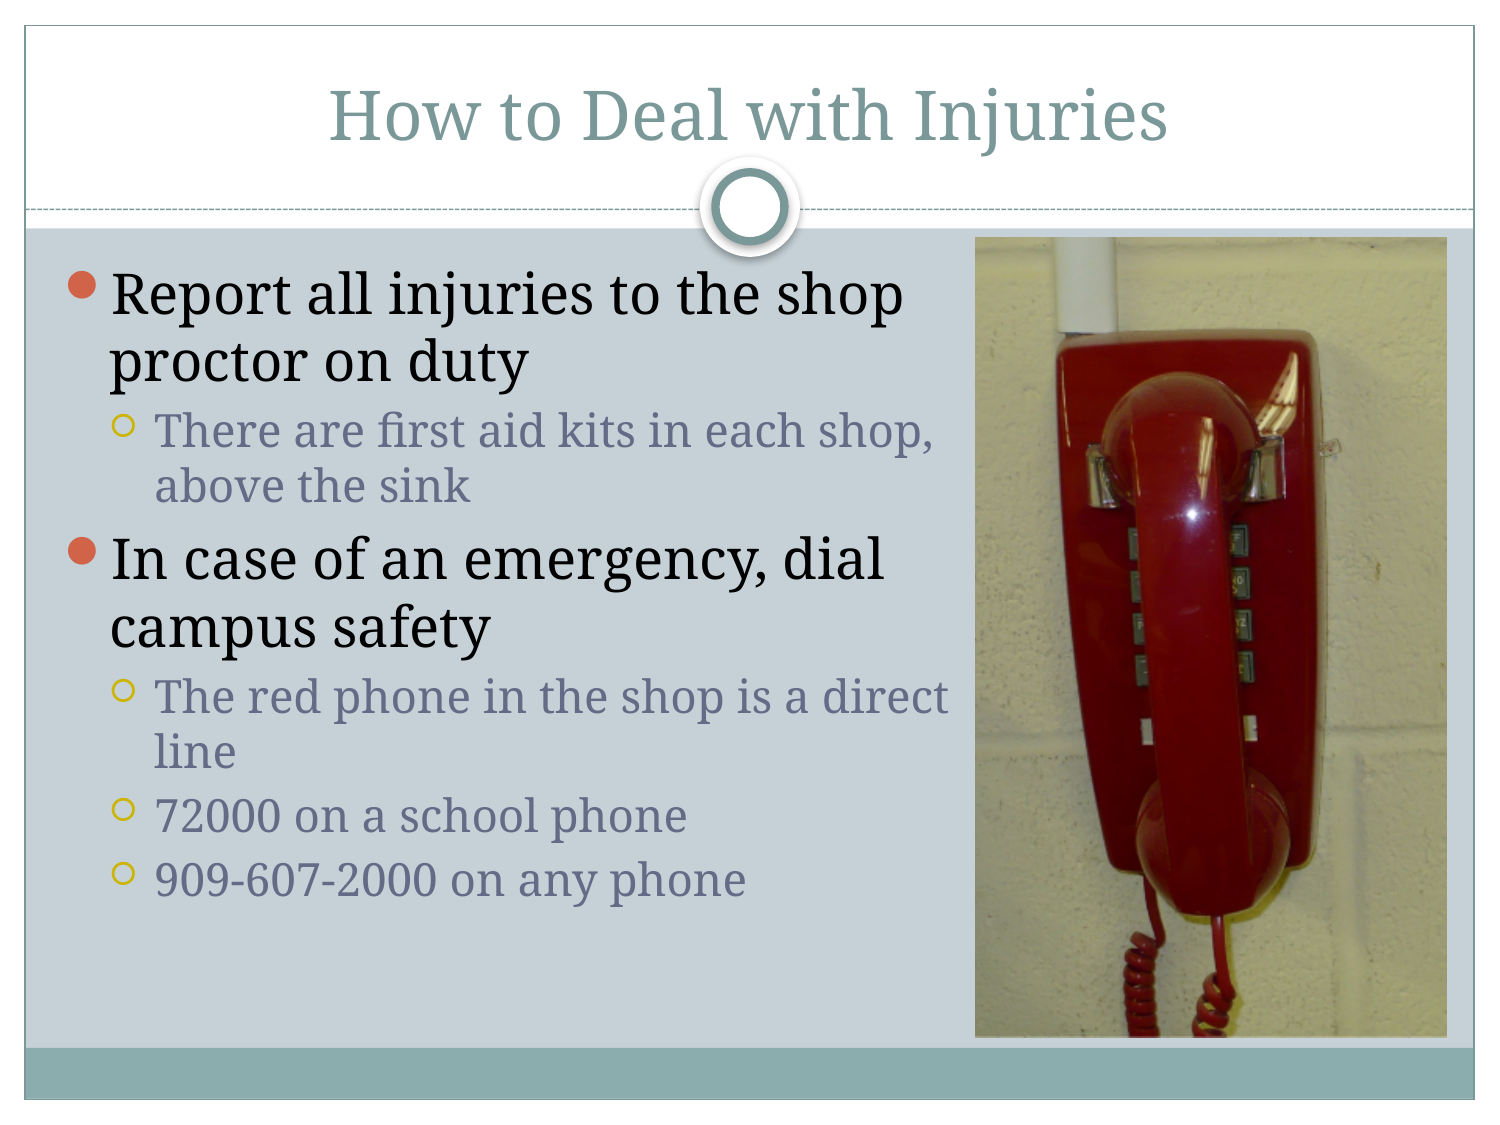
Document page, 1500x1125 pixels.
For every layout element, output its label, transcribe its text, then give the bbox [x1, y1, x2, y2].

picture [974, 237, 1447, 1038]
list Report all injuries to the shop proctor on duty There are first aid kits in each shop, above the sink In case of an emergency, dial campus safety The red phone in the shop is a direct line 72000 on a school phone 909-607-2000 on any phone [49, 250, 967, 1001]
title How to Deal with Injuries [49, 37, 1450, 162]
